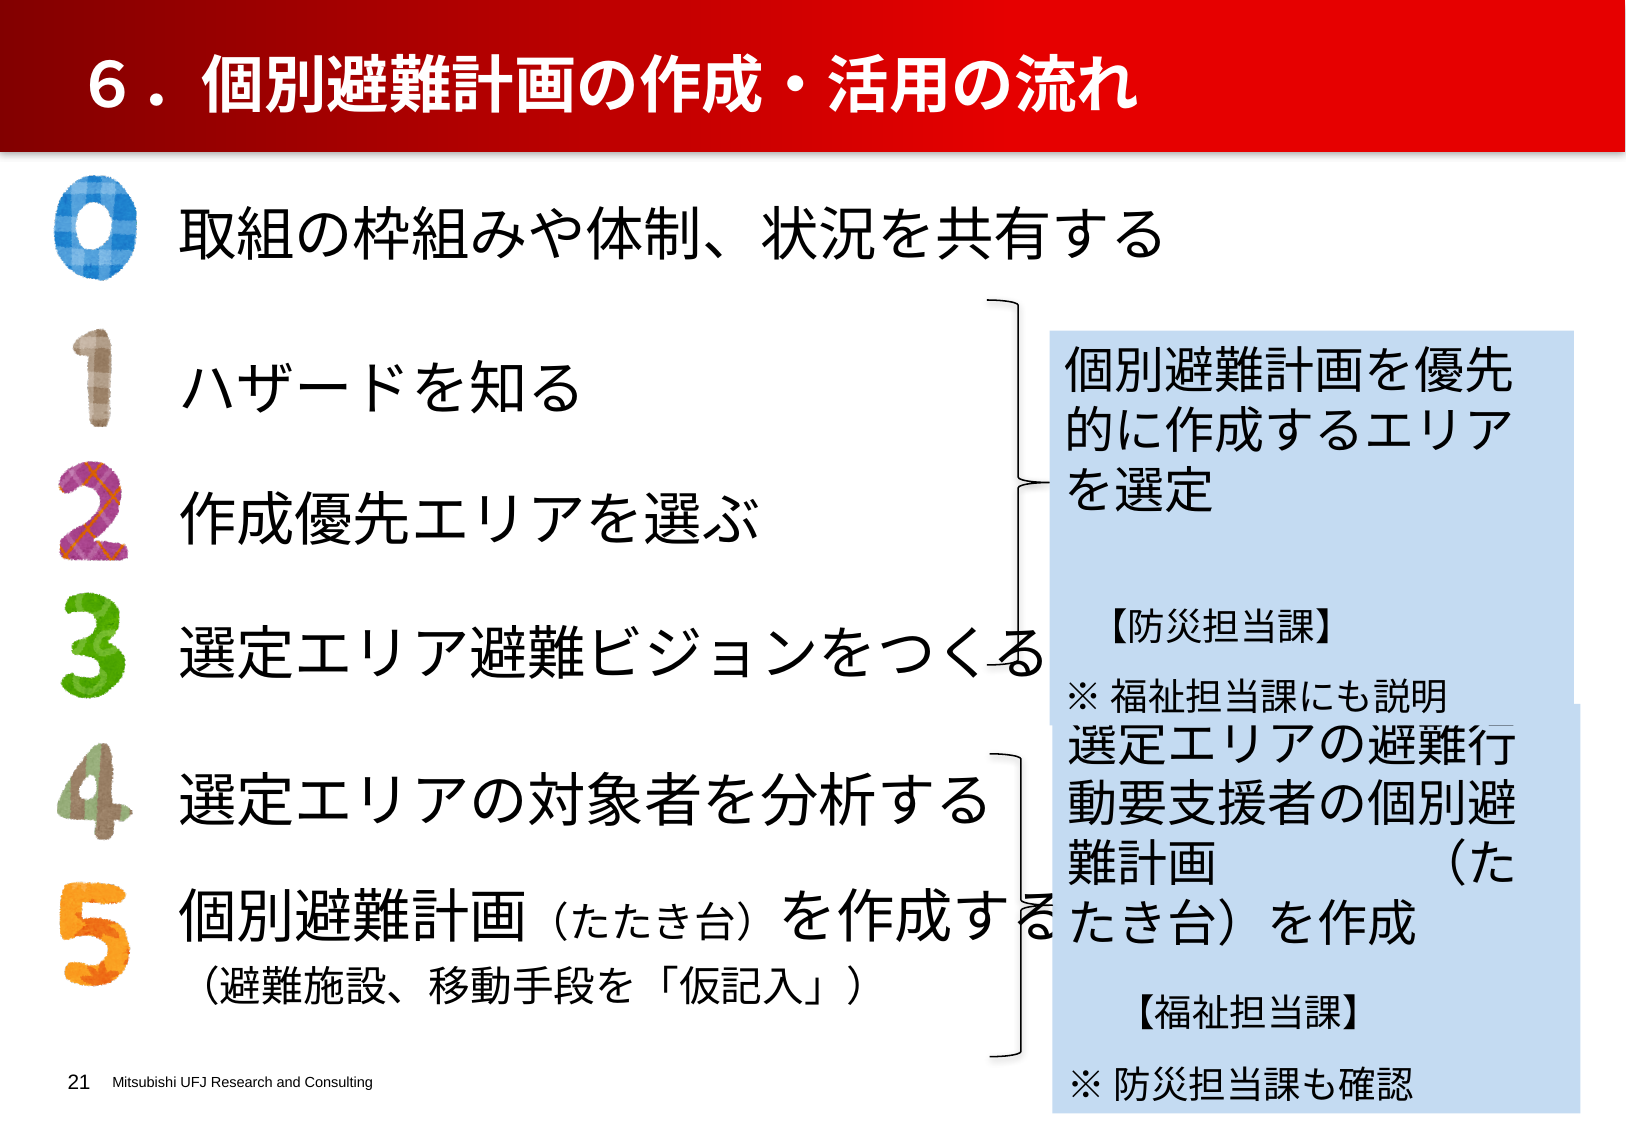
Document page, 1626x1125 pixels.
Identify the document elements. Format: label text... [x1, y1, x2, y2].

text_box [986, 297, 1049, 668]
text_box 選定エリア避難ビジョンをつくる [169, 607, 809, 685]
title ６．個別避難計画の作成・活用の流れ [67, 42, 1557, 120]
text_box 個別避難計画を優先的に作成するエリアを選定 【防災担当課】 ※福祉担当課にも説明 [1049, 330, 1574, 726]
picture [44, 586, 146, 706]
text_box 選定エリアの避難行動要支援者の個別避難計画 （たたき台）を作成 【福祉担当課】 ※防災担当課も確認 [1052, 703, 1581, 1114]
picture [37, 452, 153, 572]
picture [44, 321, 146, 440]
picture [44, 732, 146, 852]
picture [45, 169, 147, 288]
text_box 作成優先エリアを選ぶ [169, 473, 721, 551]
text_box [989, 751, 1055, 1059]
text_box 個別避難計画（たたき台）を作成する （避難施設、移動手段を「仮記入」） [169, 870, 809, 947]
text_box 選定エリアの対象者を分析する [169, 753, 935, 831]
picture [44, 874, 146, 993]
text_box ハザードを知る [169, 341, 721, 419]
text_box 取組の枠組みや体制、状況を共有する [169, 188, 721, 266]
